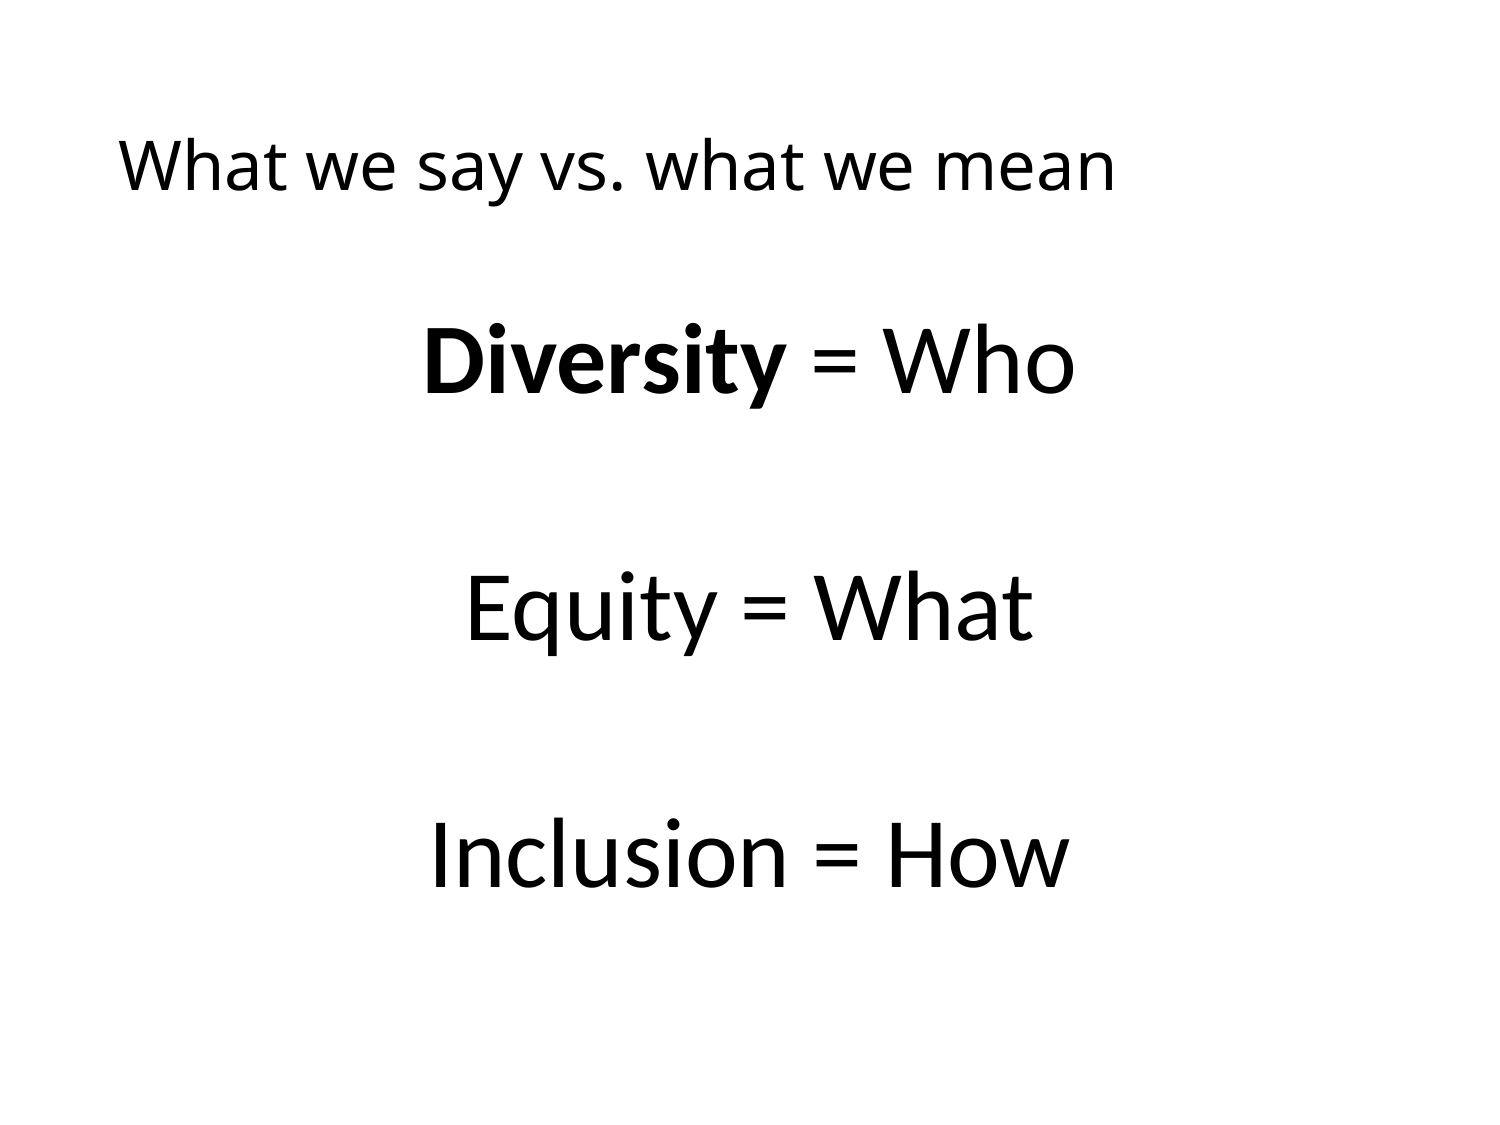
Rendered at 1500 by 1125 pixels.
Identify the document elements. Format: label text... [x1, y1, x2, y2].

title What we say vs. what we mean [103, 59, 1397, 278]
list Diversity = Who Equity = What Inclusion = How [103, 299, 1397, 1014]
